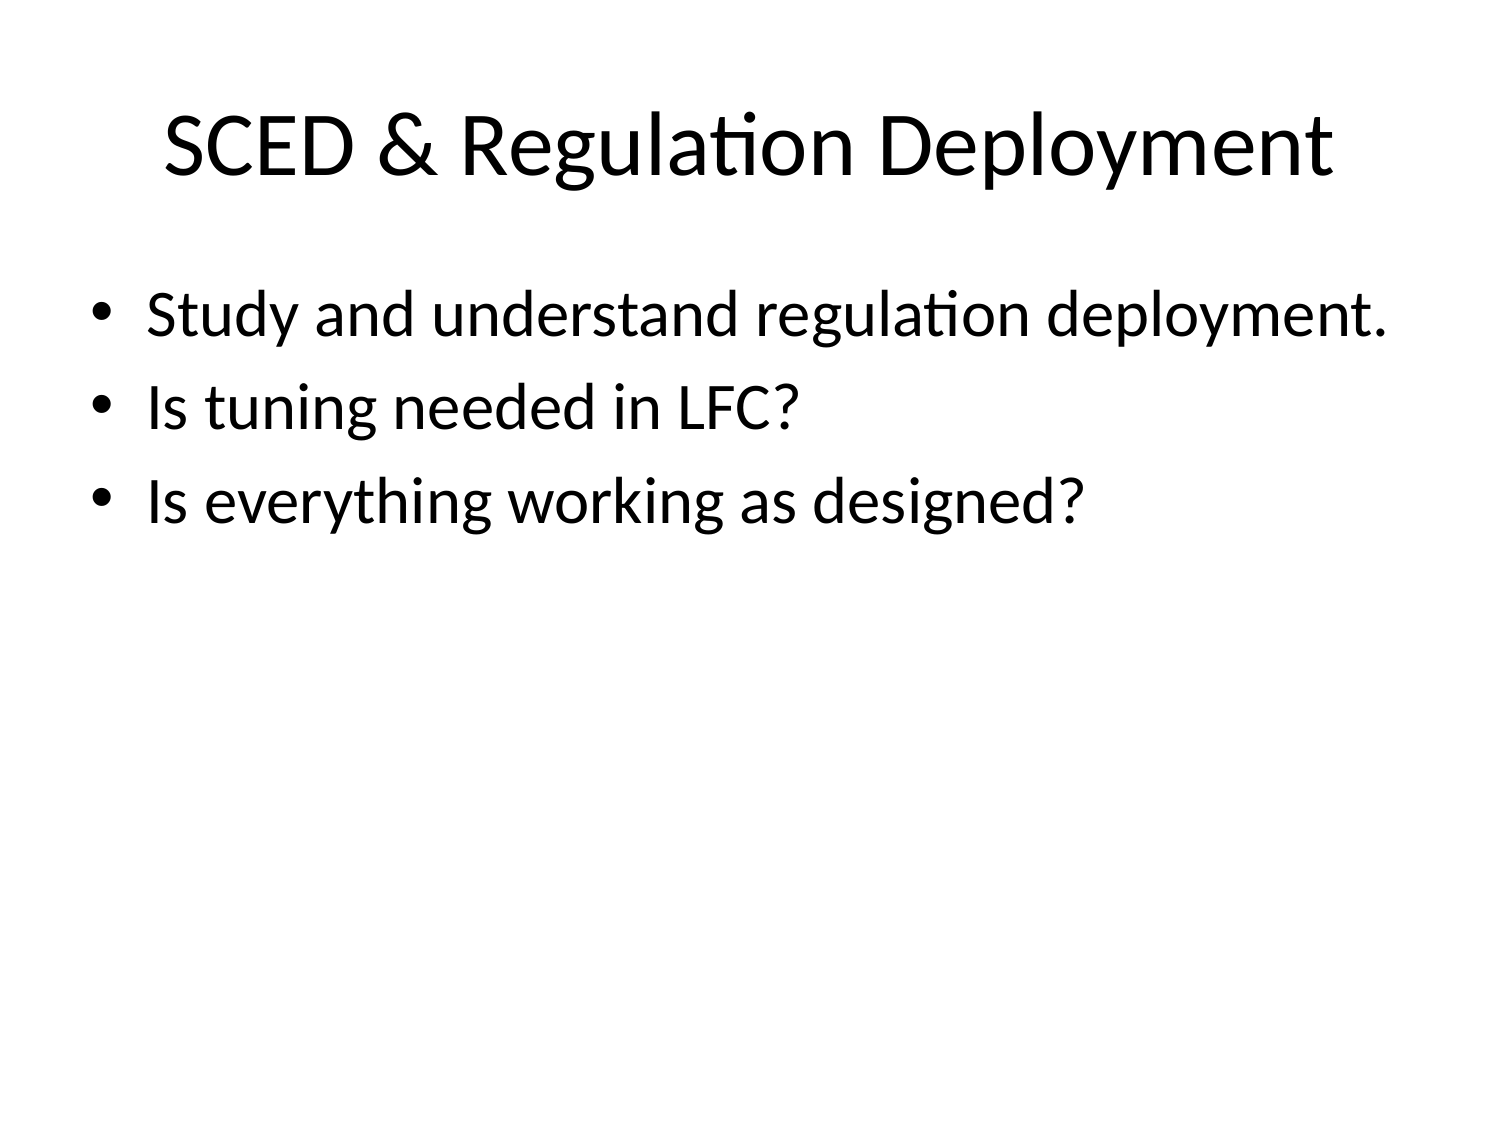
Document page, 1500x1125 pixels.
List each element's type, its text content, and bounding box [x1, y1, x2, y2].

title SCED & Regulation Deployment [75, 45, 1425, 233]
list Study and understand regulation deployment. Is tuning needed in LFC? Is everything working as designed? [75, 262, 1425, 1005]
